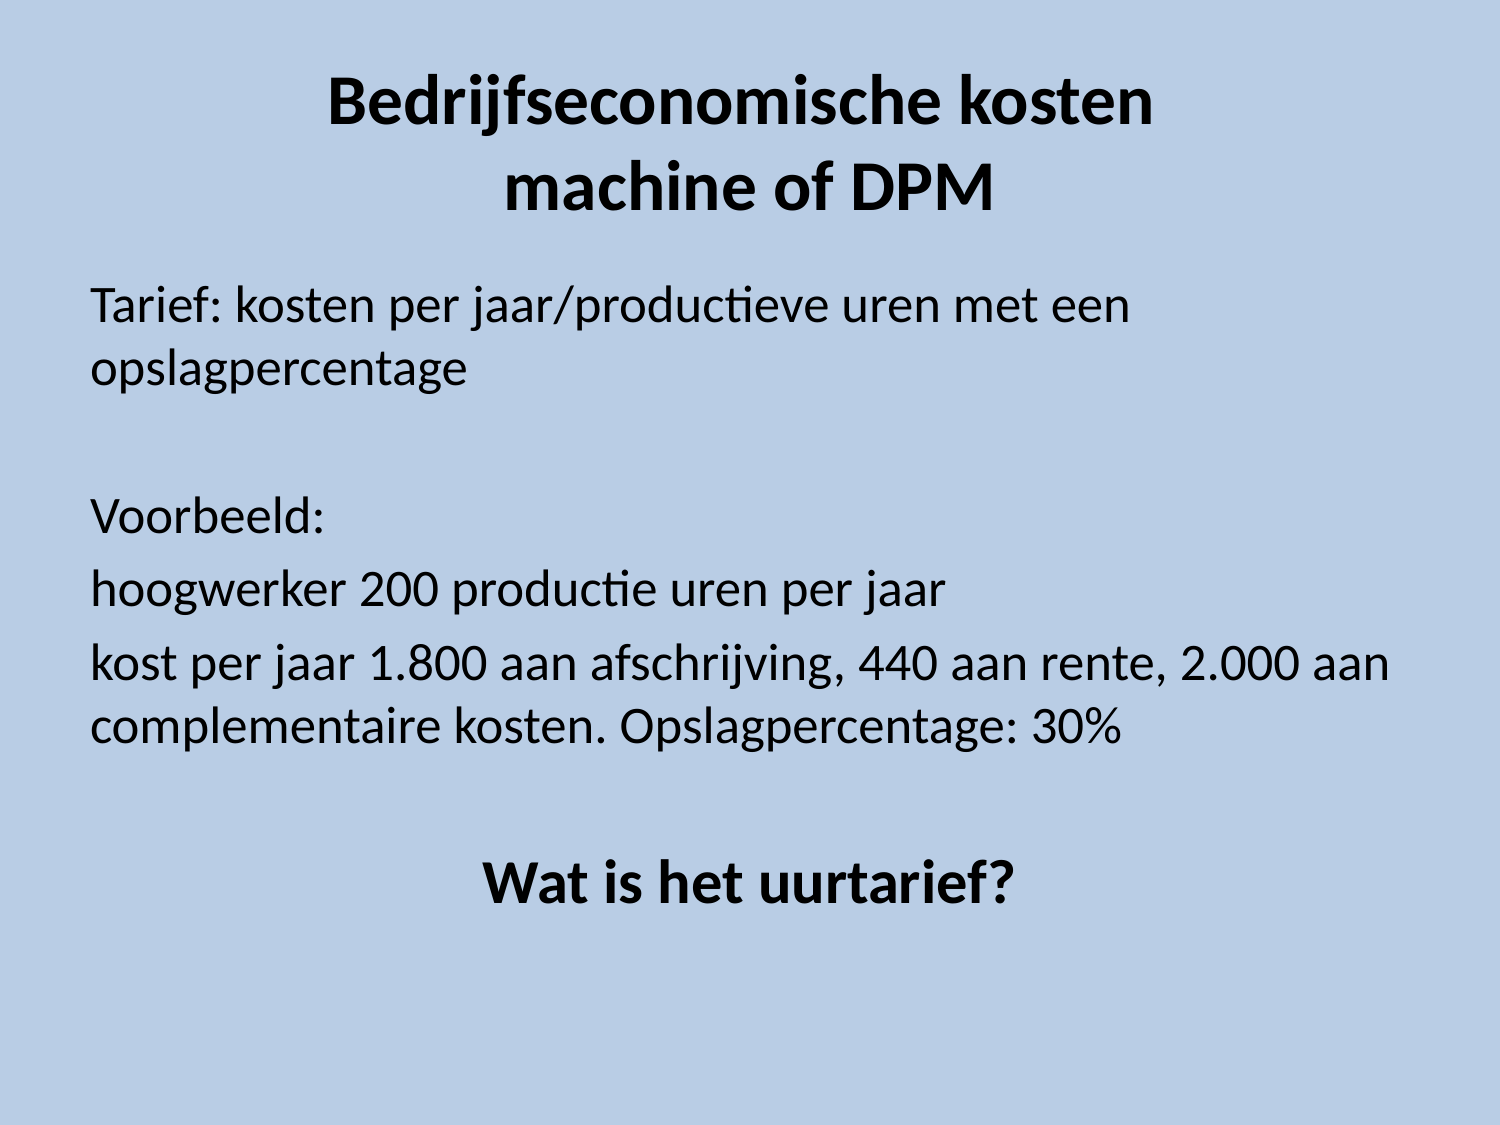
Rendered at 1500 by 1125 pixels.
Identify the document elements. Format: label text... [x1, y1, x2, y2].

title Bedrijfseconomische kosten machine of DPM [75, 45, 1425, 233]
list Tarief: kosten per jaar/productieve uren met een opslagpercentage Voorbeeld: hoogwerker 200 productie uren per jaar kost per jaar 1.800 aan afschrijving, 440 aan rente, 2.000 aan complementaire kosten. Opslagpercentage: 30% Wat is het uurtarief? [75, 262, 1425, 1005]
